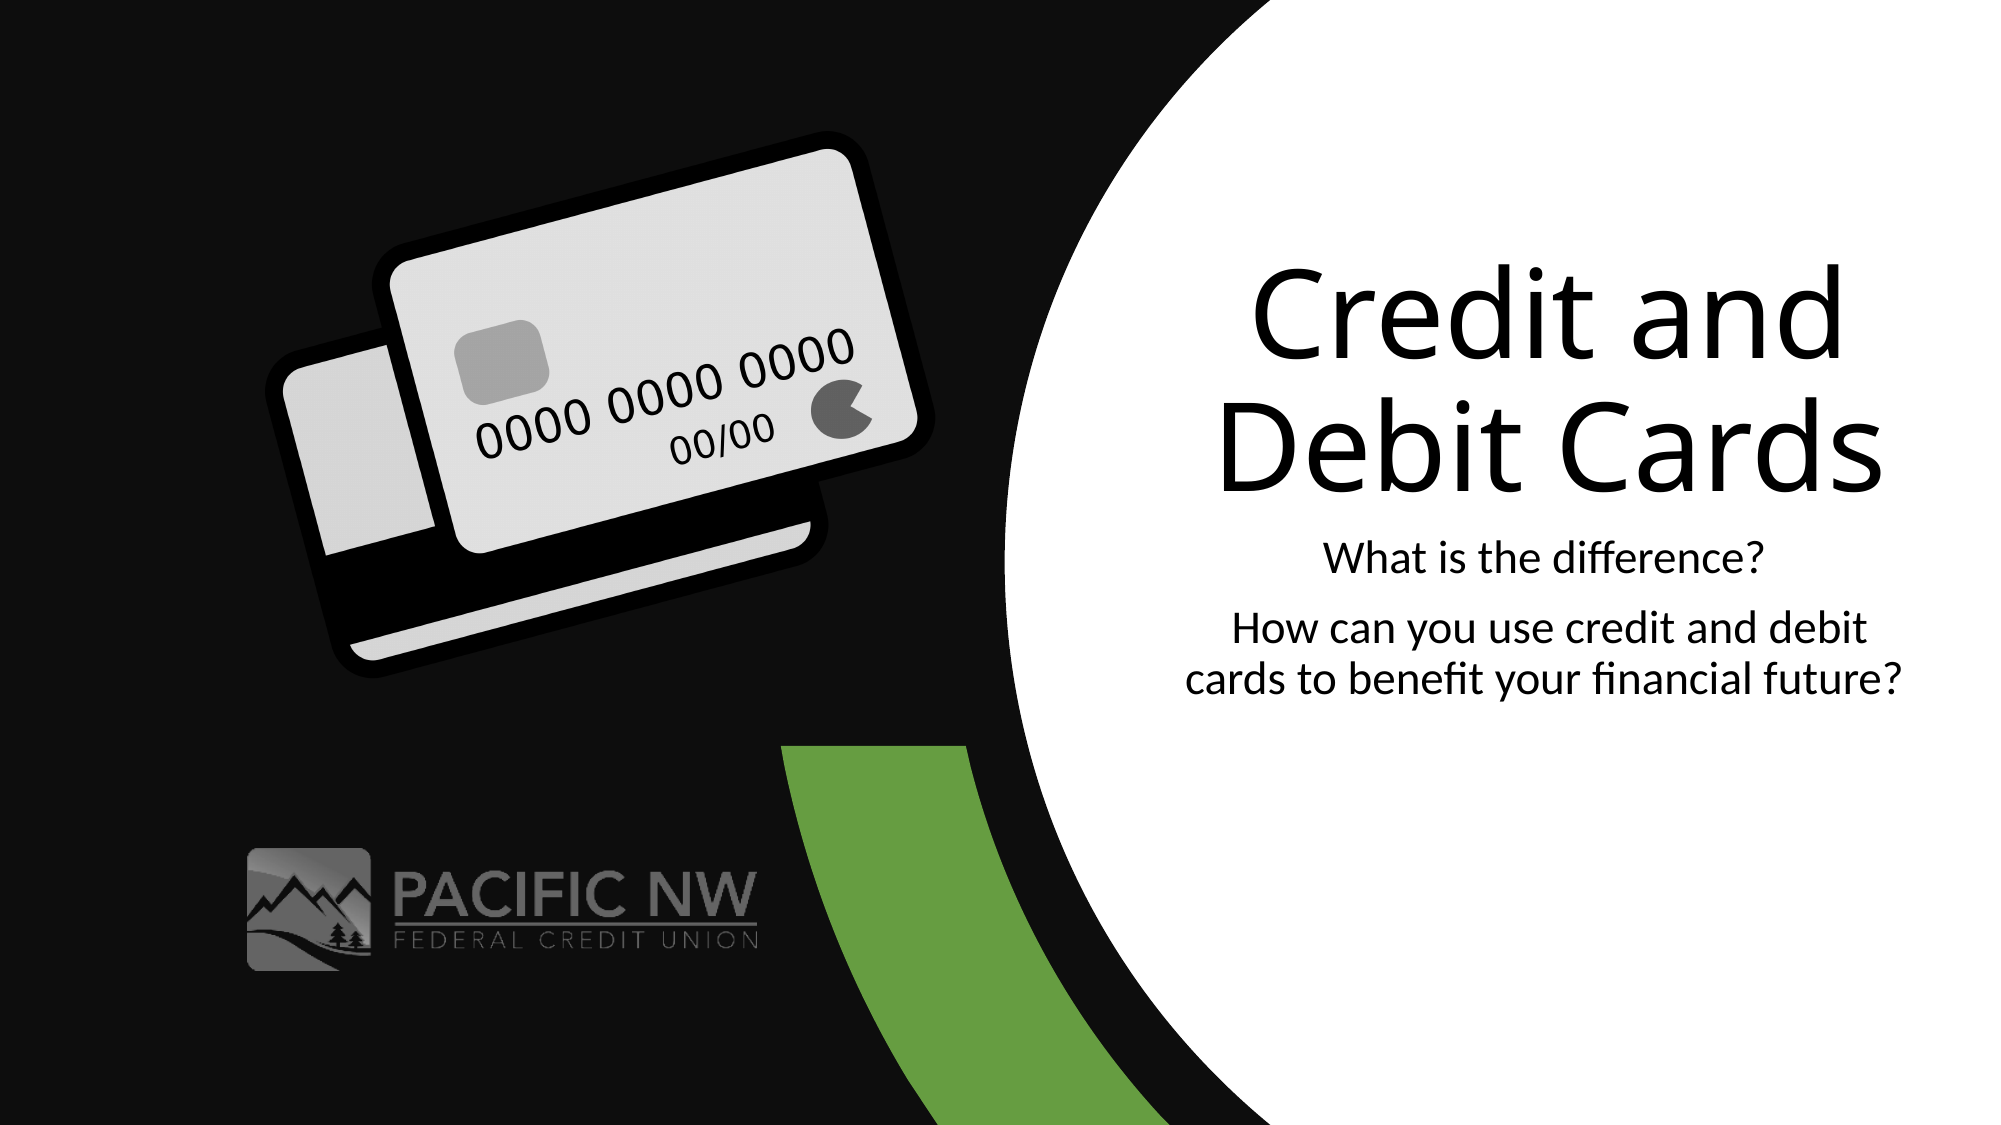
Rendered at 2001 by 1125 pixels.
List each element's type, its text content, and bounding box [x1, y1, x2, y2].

text_box [0, 0, 1273, 1125]
title Credit and Debit Cards [1178, 163, 1920, 525]
subtitle What is the difference? How can you use credit and debit cards to benefit your financial future? [1169, 525, 1931, 763]
picture [247, 848, 757, 971]
text_box [779, 744, 1172, 1125]
picture [253, 119, 947, 690]
